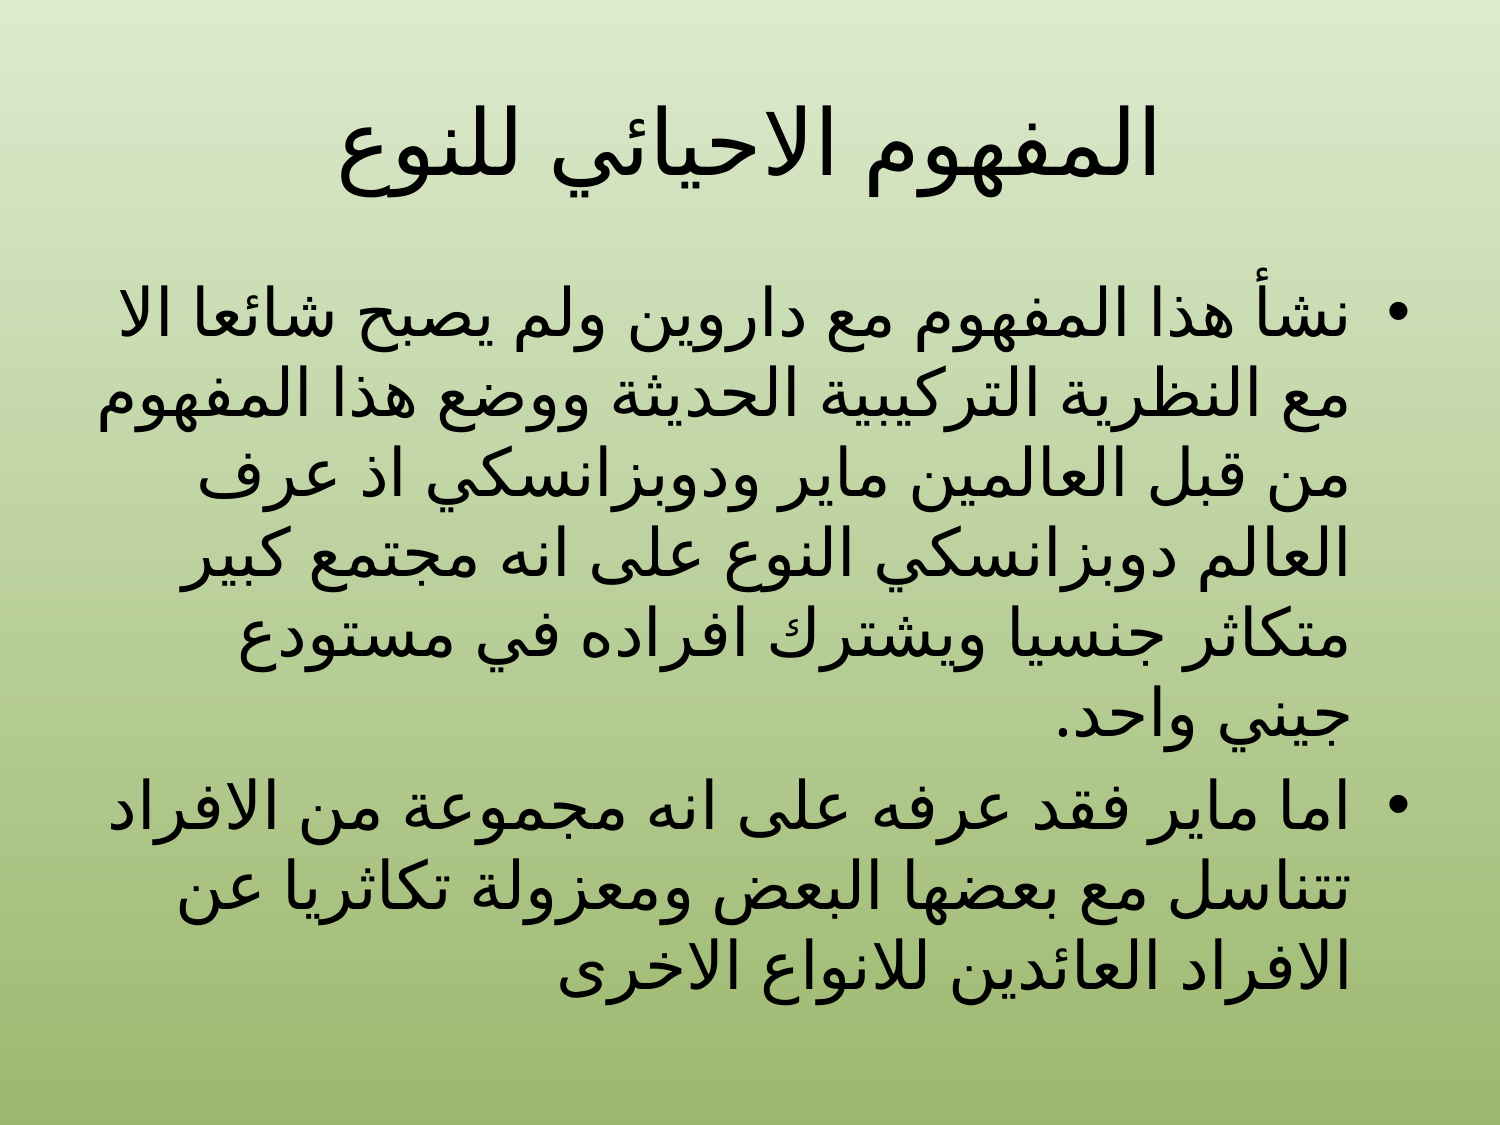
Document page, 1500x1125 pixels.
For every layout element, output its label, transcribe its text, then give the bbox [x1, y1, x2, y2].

list نشأ هذا المفهوم مع داروين ولم يصبح شائعا الا مع النظرية التركيبية الحديثة ووضع هذا المفهوم من قبل العالمين ماير ودوبزانسكي اذ عرف العالم دوبزانسكي النوع على انه مجتمع كبير متكاثر جنسيا ويشترك افراده في مستودع جيني واحد. اما ماير فقد عرفه على انه مجموعة من الافراد تتناسل مع بعضها البعض ومعزولة تكاثريا عن الافراد العائدين للانواع الاخرى [75, 262, 1425, 1005]
title المفهوم الاحيائي للنوع [75, 45, 1425, 233]
